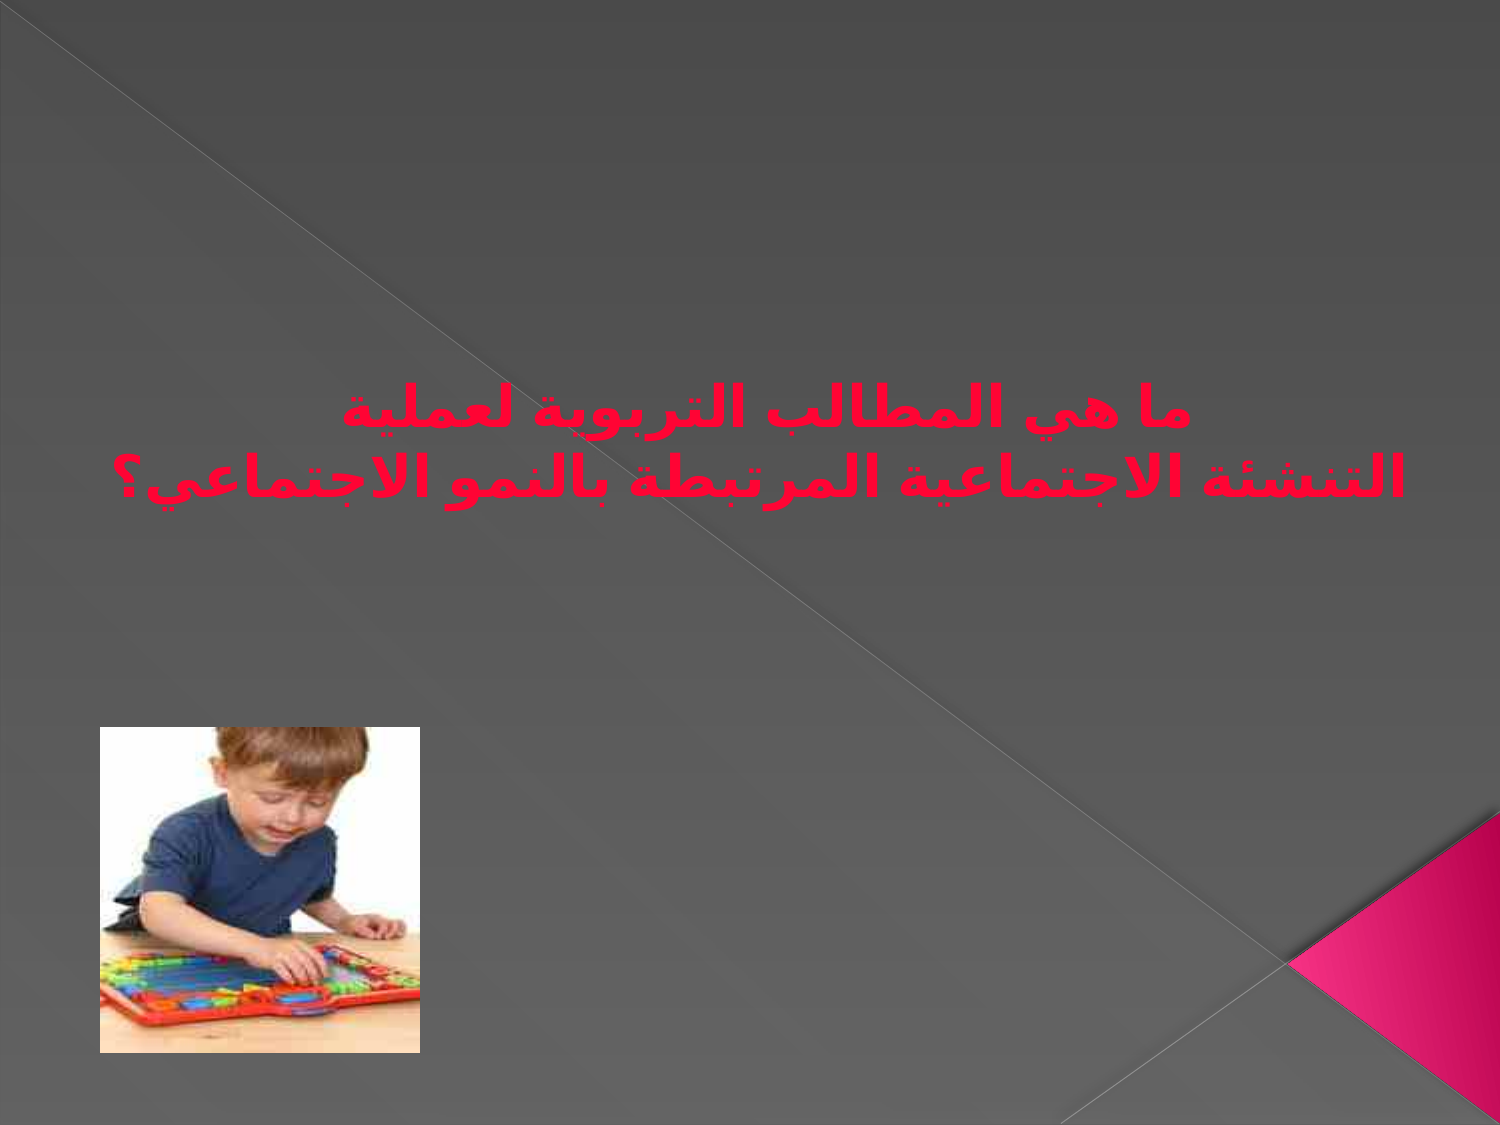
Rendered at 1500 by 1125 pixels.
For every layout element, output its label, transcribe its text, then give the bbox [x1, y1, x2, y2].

text_box ما هي المطالب التربوية لعملية التنشئة الاجتماعية المرتبطة بالنمو الاجتماعي؟ [95, 361, 1424, 517]
picture [100, 727, 420, 1054]
